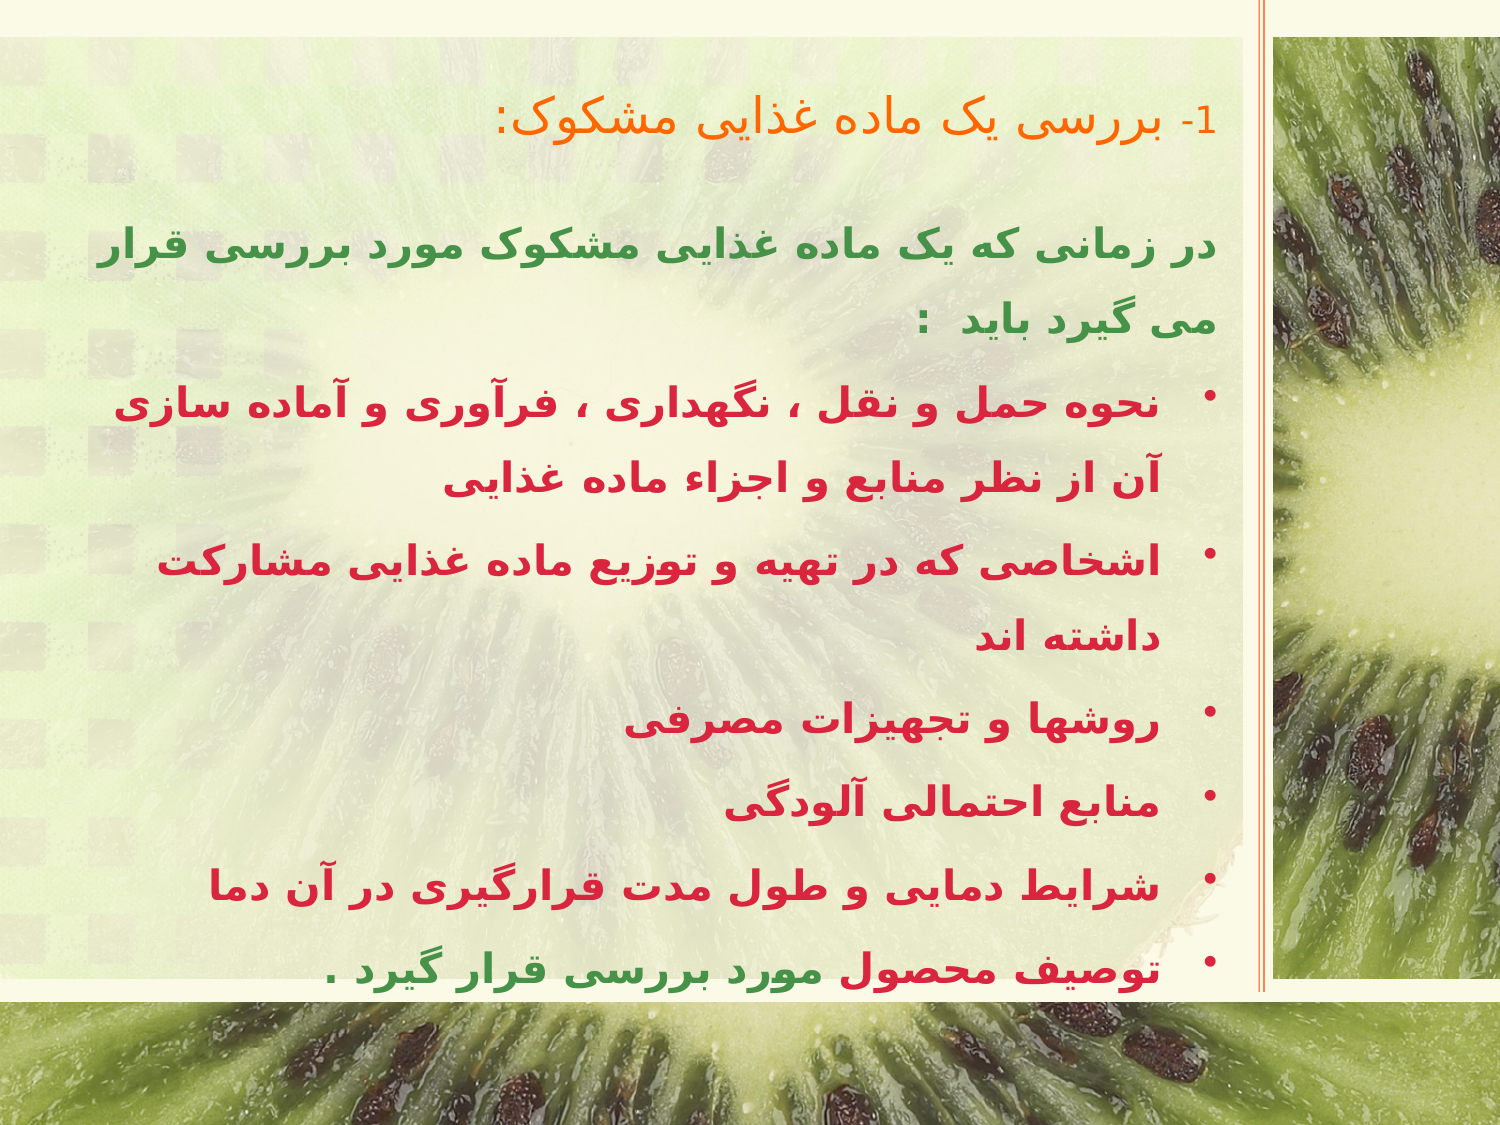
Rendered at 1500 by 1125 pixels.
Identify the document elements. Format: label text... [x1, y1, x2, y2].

title 1- بررسی یک ماده غذایی مشکوک: [70, 66, 1234, 162]
picture [0, 0, 1500, 1125]
list در زمانی که یک ماده غذایی مشکوک مورد بررسی قرار می گیرد باید : نحوه حمل و نقل ، نگهداری ، فرآوری و آماده سازی آن از نظر منابع و اجزاء ماده غذایی اشخاصی که در تهیه و توزیع ماده غذایی مشارکت داشته اند روشها و تجهیزات مصرفی منابع احتمالی آلودگی شرایط دمایی و طول مدت قرارگیری در آن دما توصیف محصول مورد بررسی قرار گیرد . [50, 184, 1234, 1031]
